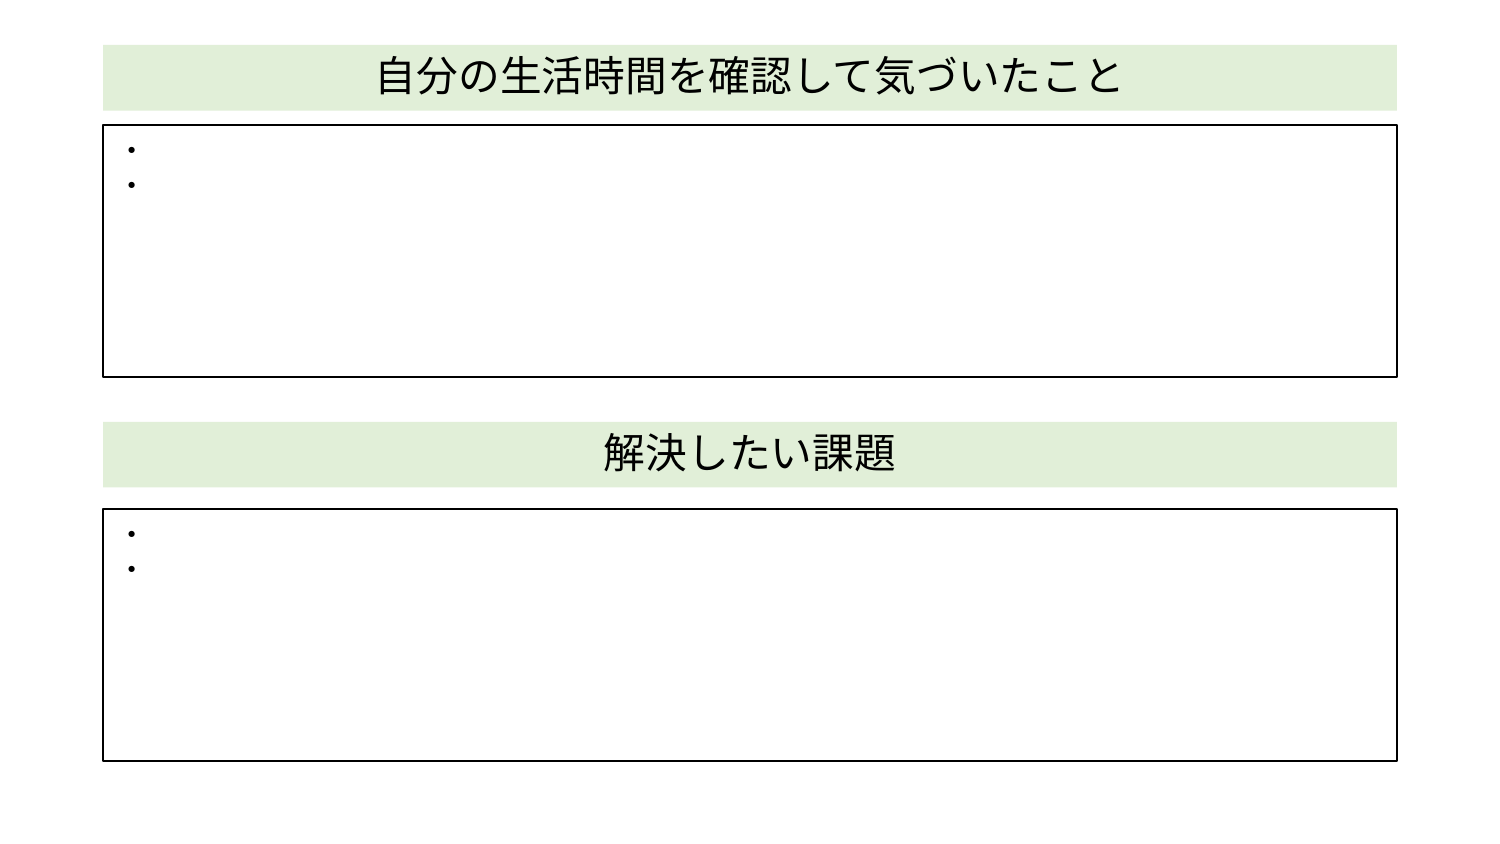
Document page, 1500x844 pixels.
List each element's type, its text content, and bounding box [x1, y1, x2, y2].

text_box 解決したい課題 [103, 421, 1397, 488]
text_box ・ ・ [101, 507, 1399, 763]
text_box ・ ・ [101, 123, 1399, 379]
title 自分の生活時間を確認して気づいたこと [103, 44, 1397, 111]
